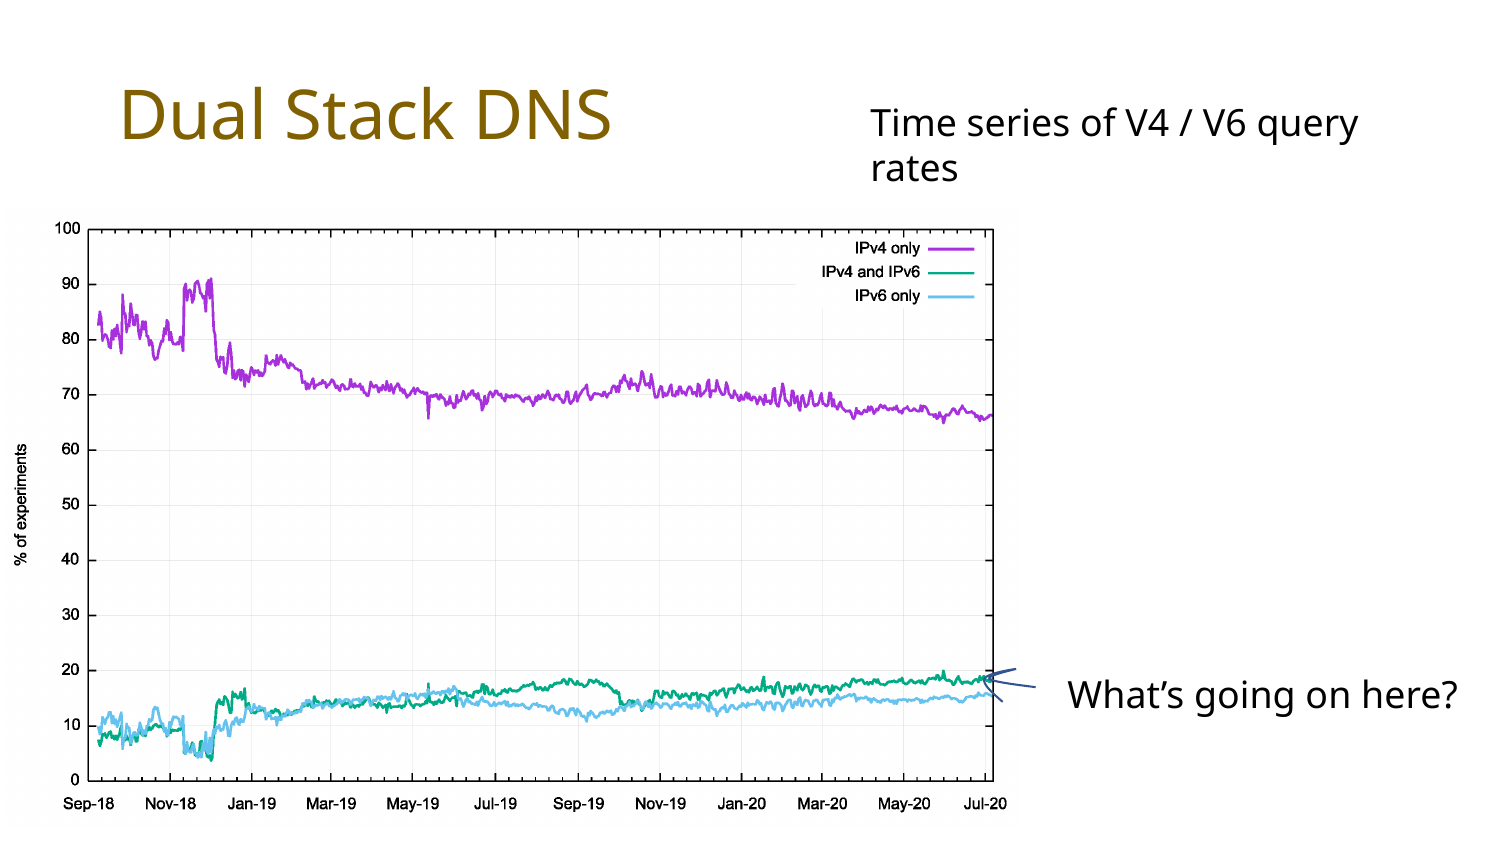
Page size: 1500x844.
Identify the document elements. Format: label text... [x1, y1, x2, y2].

text_box Time series of V4 / V6 query rates [855, 91, 1397, 197]
picture [2, 206, 1021, 829]
text_box What’s going on here? [1052, 664, 1474, 724]
title Dual Stack DNS [103, 35, 1397, 199]
text_box [1021, 684, 1036, 694]
